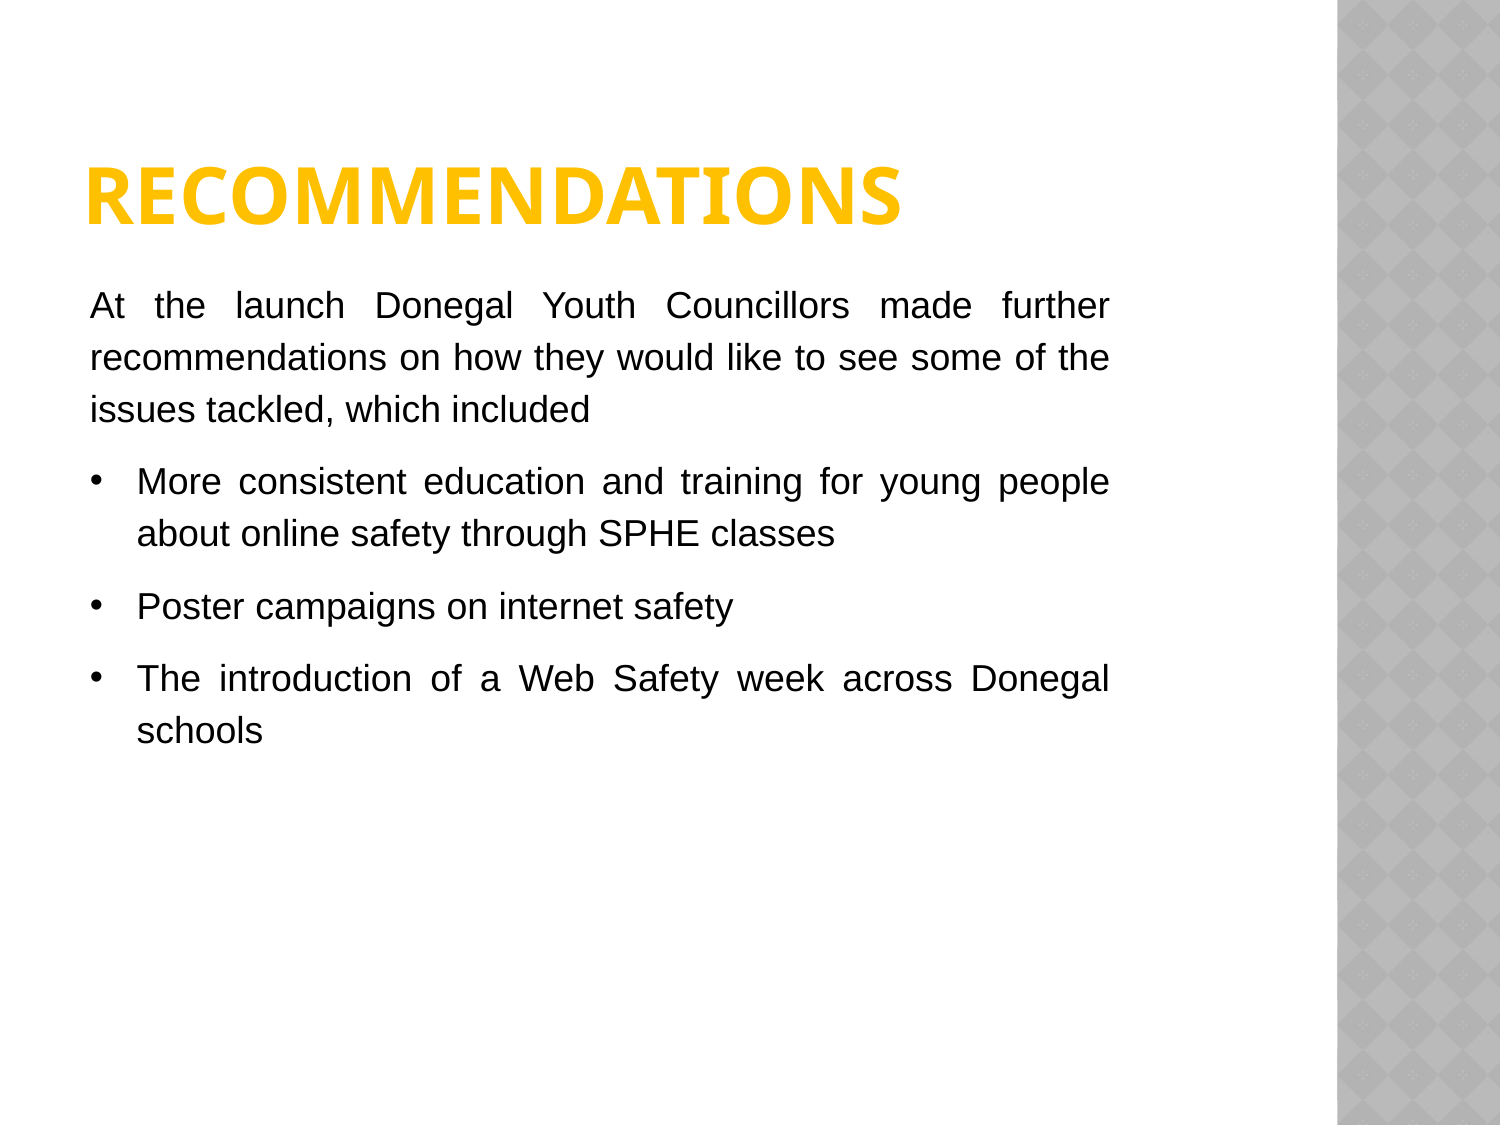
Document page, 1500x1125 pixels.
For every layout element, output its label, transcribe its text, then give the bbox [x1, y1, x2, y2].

title Recommendations [75, 52, 1263, 240]
text_box At the launch Donegal Youth Councillors made further recommendations on how they would like to see some of the issues tackled, which included More consistent education and training for young people about online safety through SPHE classes Poster campaigns on internet safety The introduction of a Web Safety week across Donegal schools [74, 267, 1125, 759]
